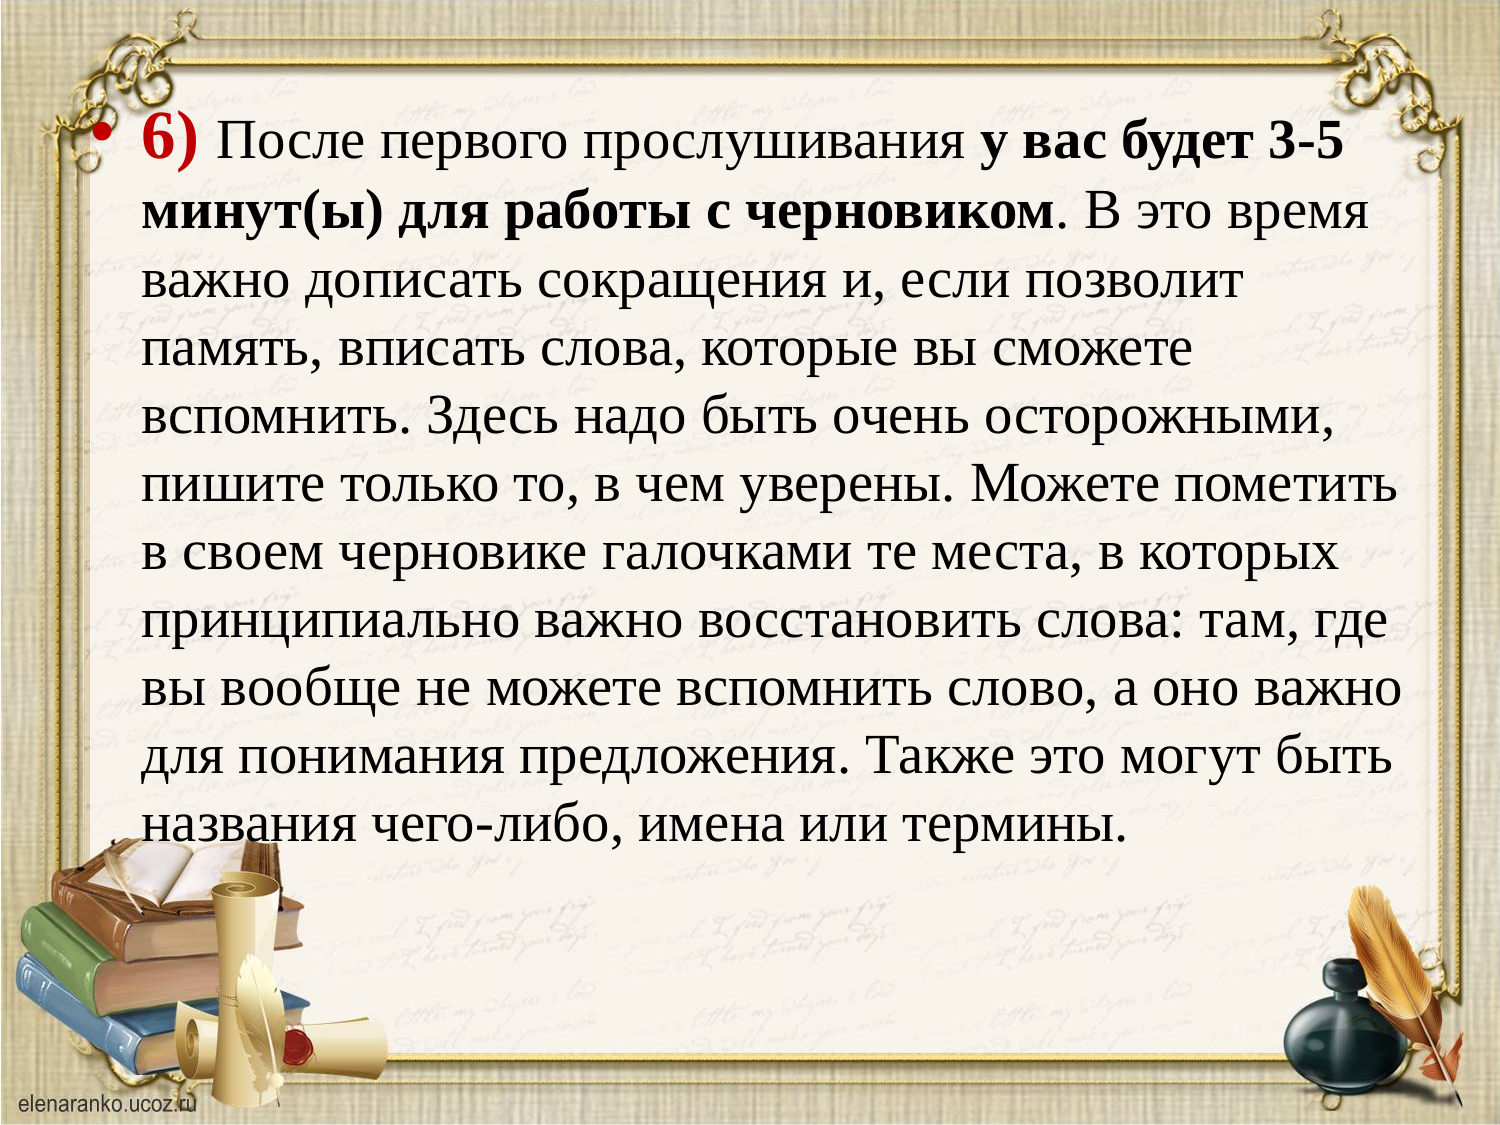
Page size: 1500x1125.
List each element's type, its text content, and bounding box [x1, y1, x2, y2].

picture [0, 0, 1500, 1125]
list 6) После первого прослушивания у вас будет 3-5 минут(ы) для работы с черновиком. В это время важно дописать сокращения и, если позволит память, вписать слова, которые вы сможете вспомнить. Здесь надо быть очень осторожными, пишите только то, в чем уверены. Можете пометить в своем черновике галочками те места, в которых принципиально важно восстановить слова: там, где вы вообще не можете вспомнить слово, а оно важно для понимания предложения. Также это могут быть названия чего-либо, имена или термины. [75, 82, 1425, 1067]
